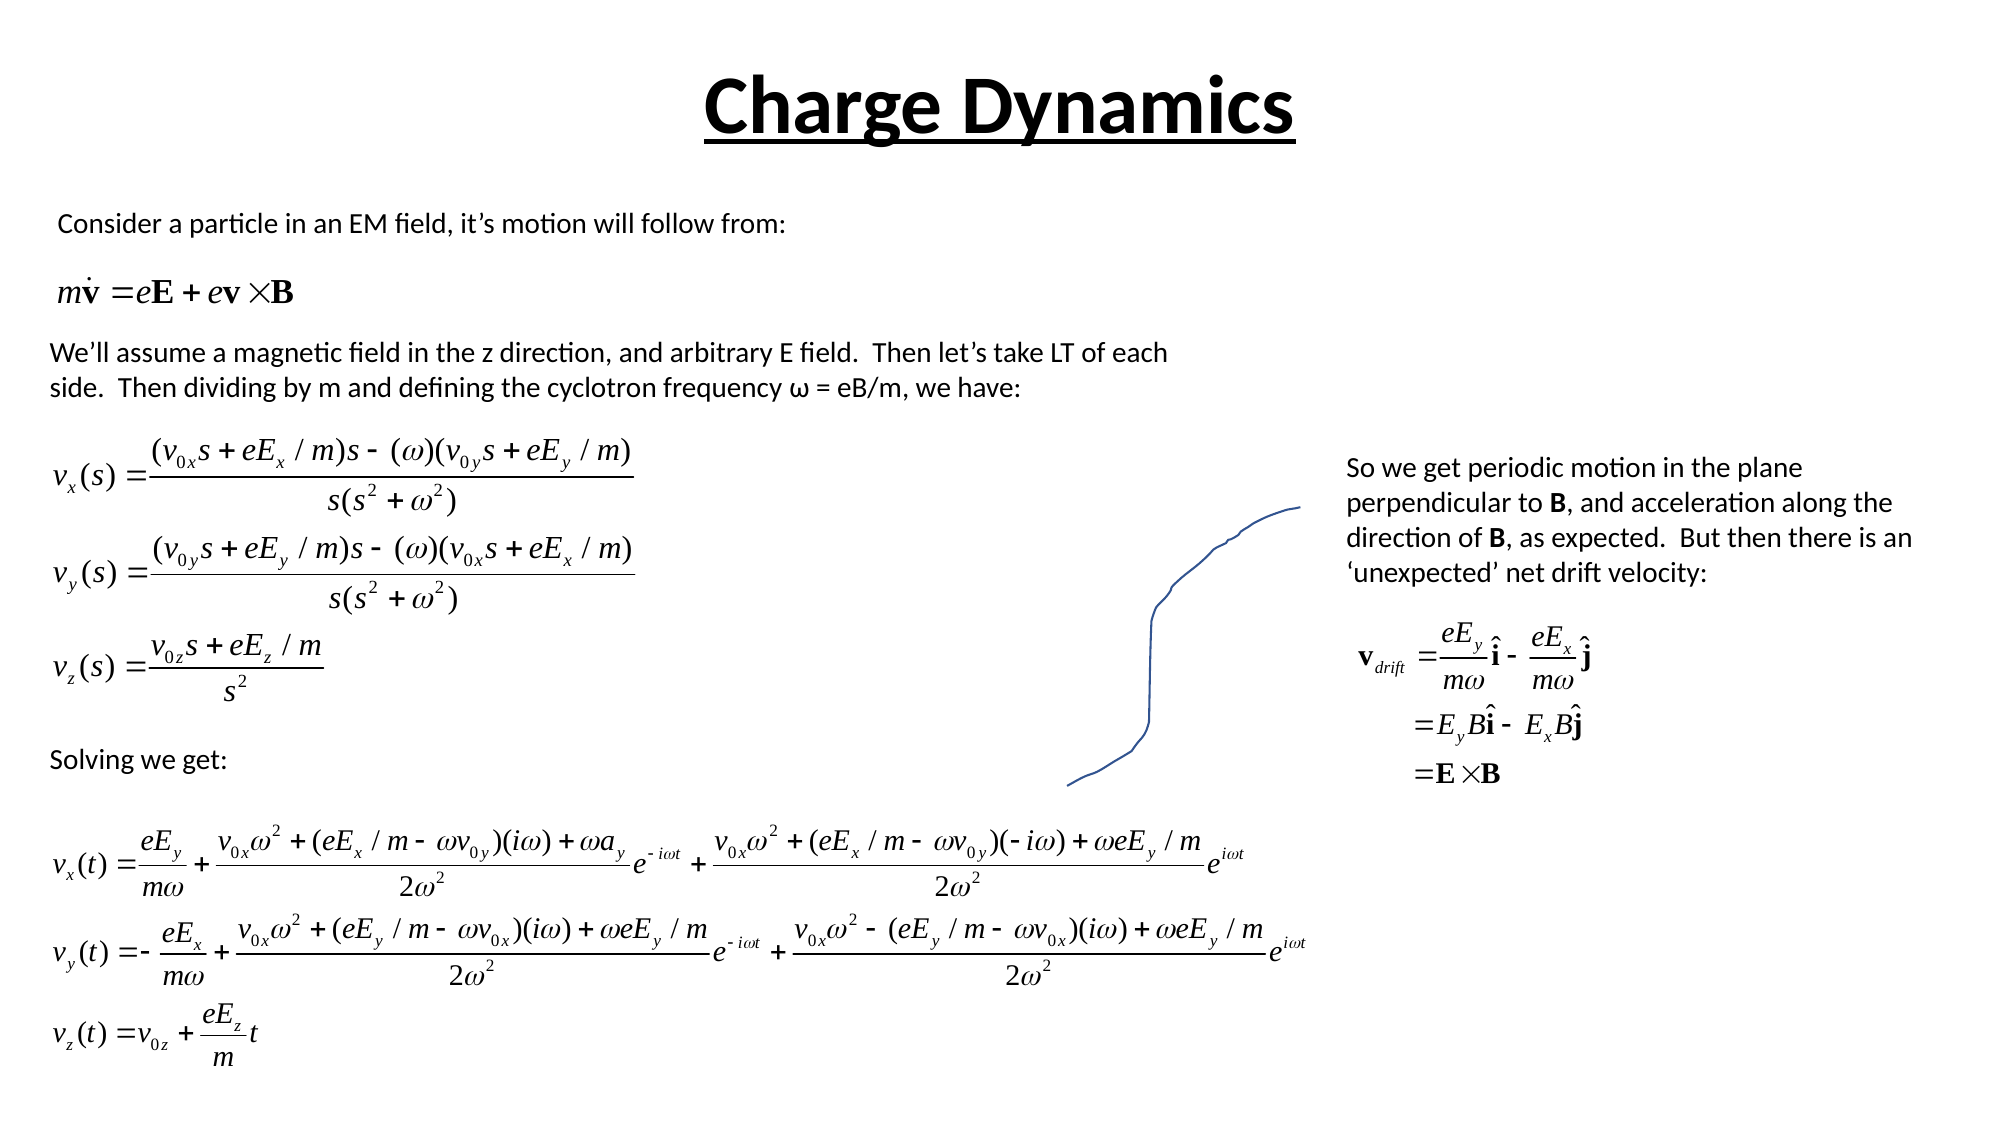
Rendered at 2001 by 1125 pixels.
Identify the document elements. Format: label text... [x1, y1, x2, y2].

title Charge Dynamics [249, 45, 1750, 160]
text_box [51, 271, 300, 313]
text_box Consider a particle in an EM field, it’s motion will follow from: [42, 197, 802, 247]
text_box Solving we get: [34, 732, 314, 783]
text_box [1066, 506, 1301, 787]
text_box We’ll assume a magnetic field in the z direction, and arbitrary E field. Then let’s take LT of each side. Then dividing by m and defining the cyclotron frequency ω = eB/m, we have: [34, 326, 1236, 411]
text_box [1352, 614, 1596, 797]
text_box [48, 816, 1315, 1075]
text_box So we get periodic motion in the plane perpendicular to B, and acceleration along the direction of B, as expected. But then there is an ‘unexpected’ net drift velocity: [1331, 441, 1975, 596]
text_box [48, 429, 643, 709]
